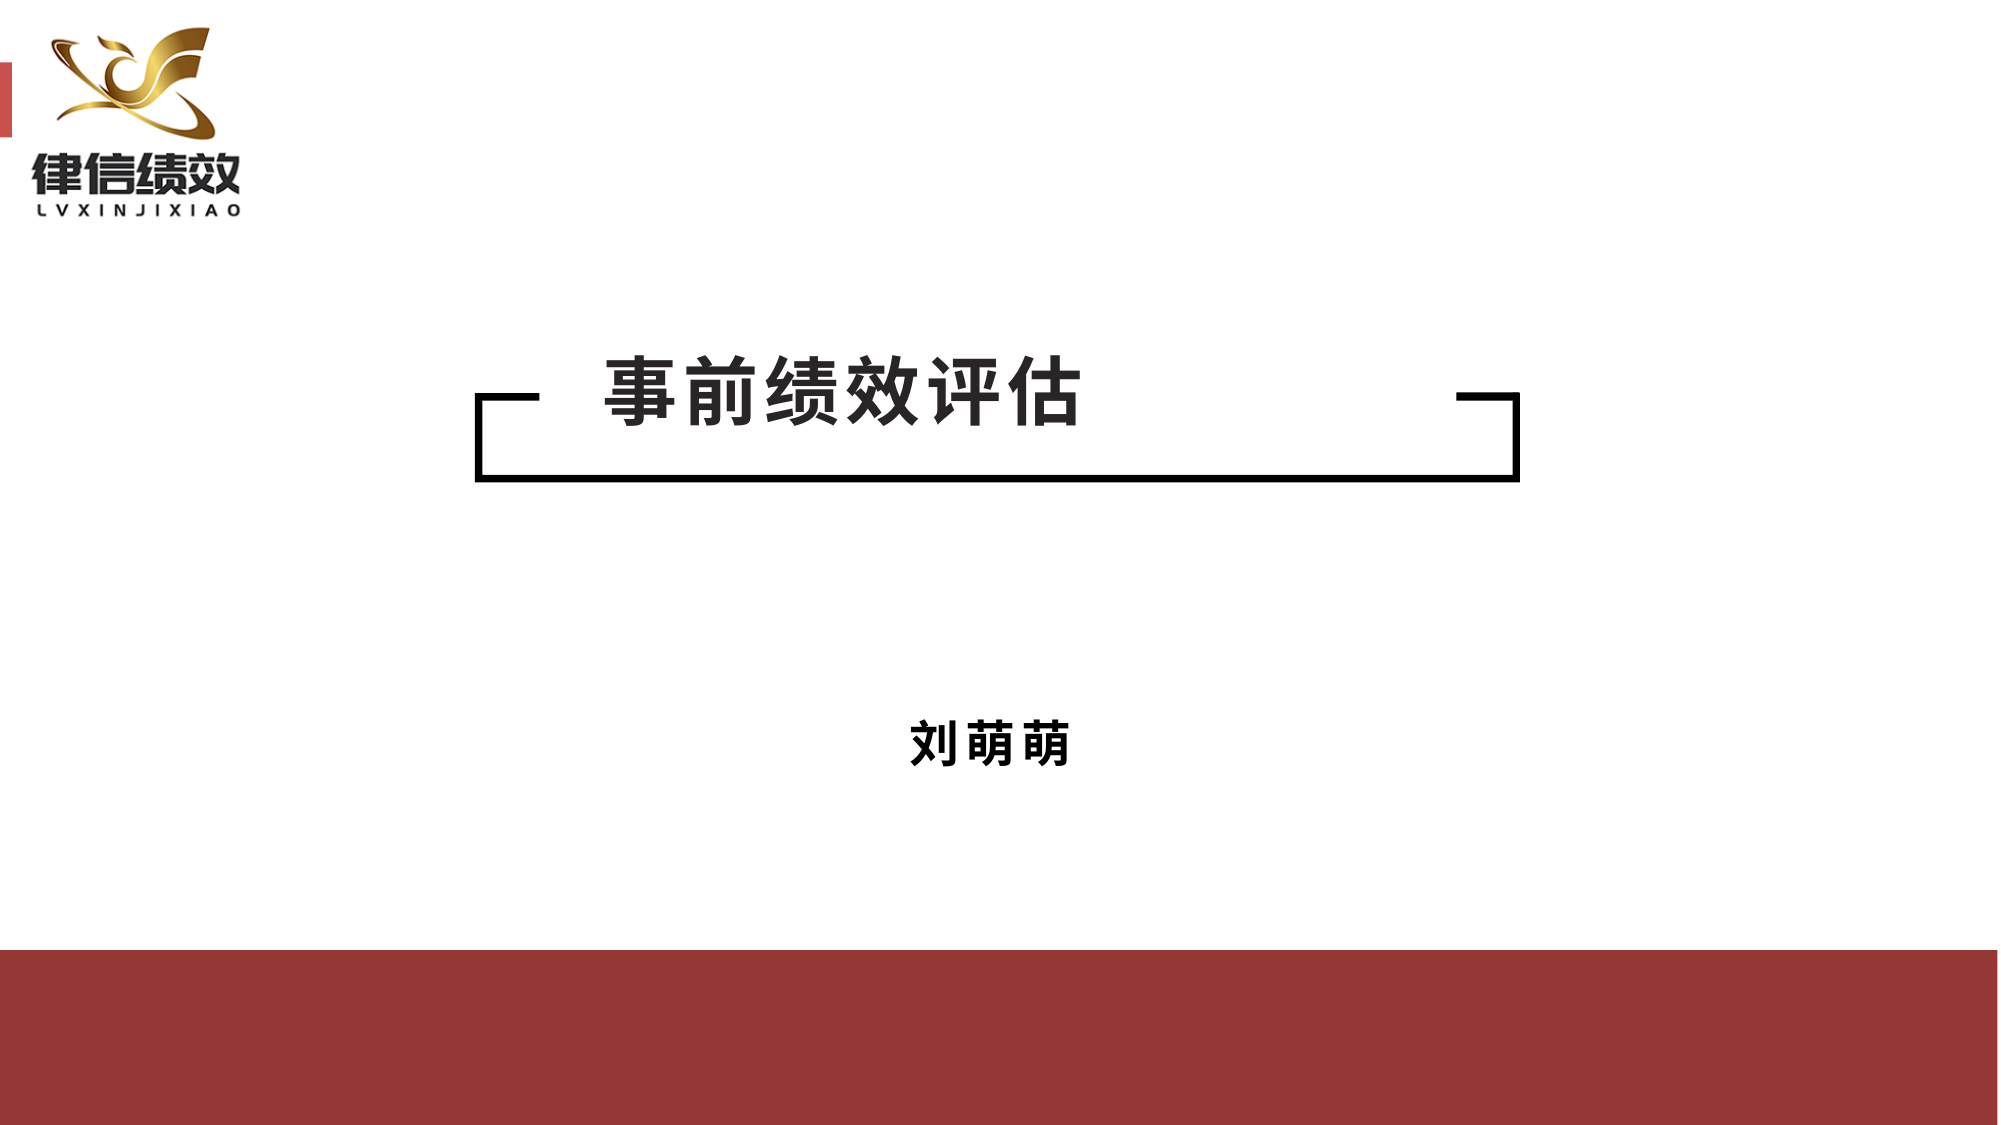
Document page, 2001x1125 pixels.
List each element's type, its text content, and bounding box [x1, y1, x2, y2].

text_box 刘萌萌 [662, 674, 1319, 780]
text_box [473, 391, 542, 403]
text_box 事前绩效评估 [587, 337, 1432, 443]
text_box [473, 473, 1522, 485]
text_box [473, 403, 485, 478]
text_box [1454, 390, 1521, 403]
picture [12, 12, 260, 233]
text_box [1510, 390, 1522, 477]
text_box [0, 948, 2000, 1125]
